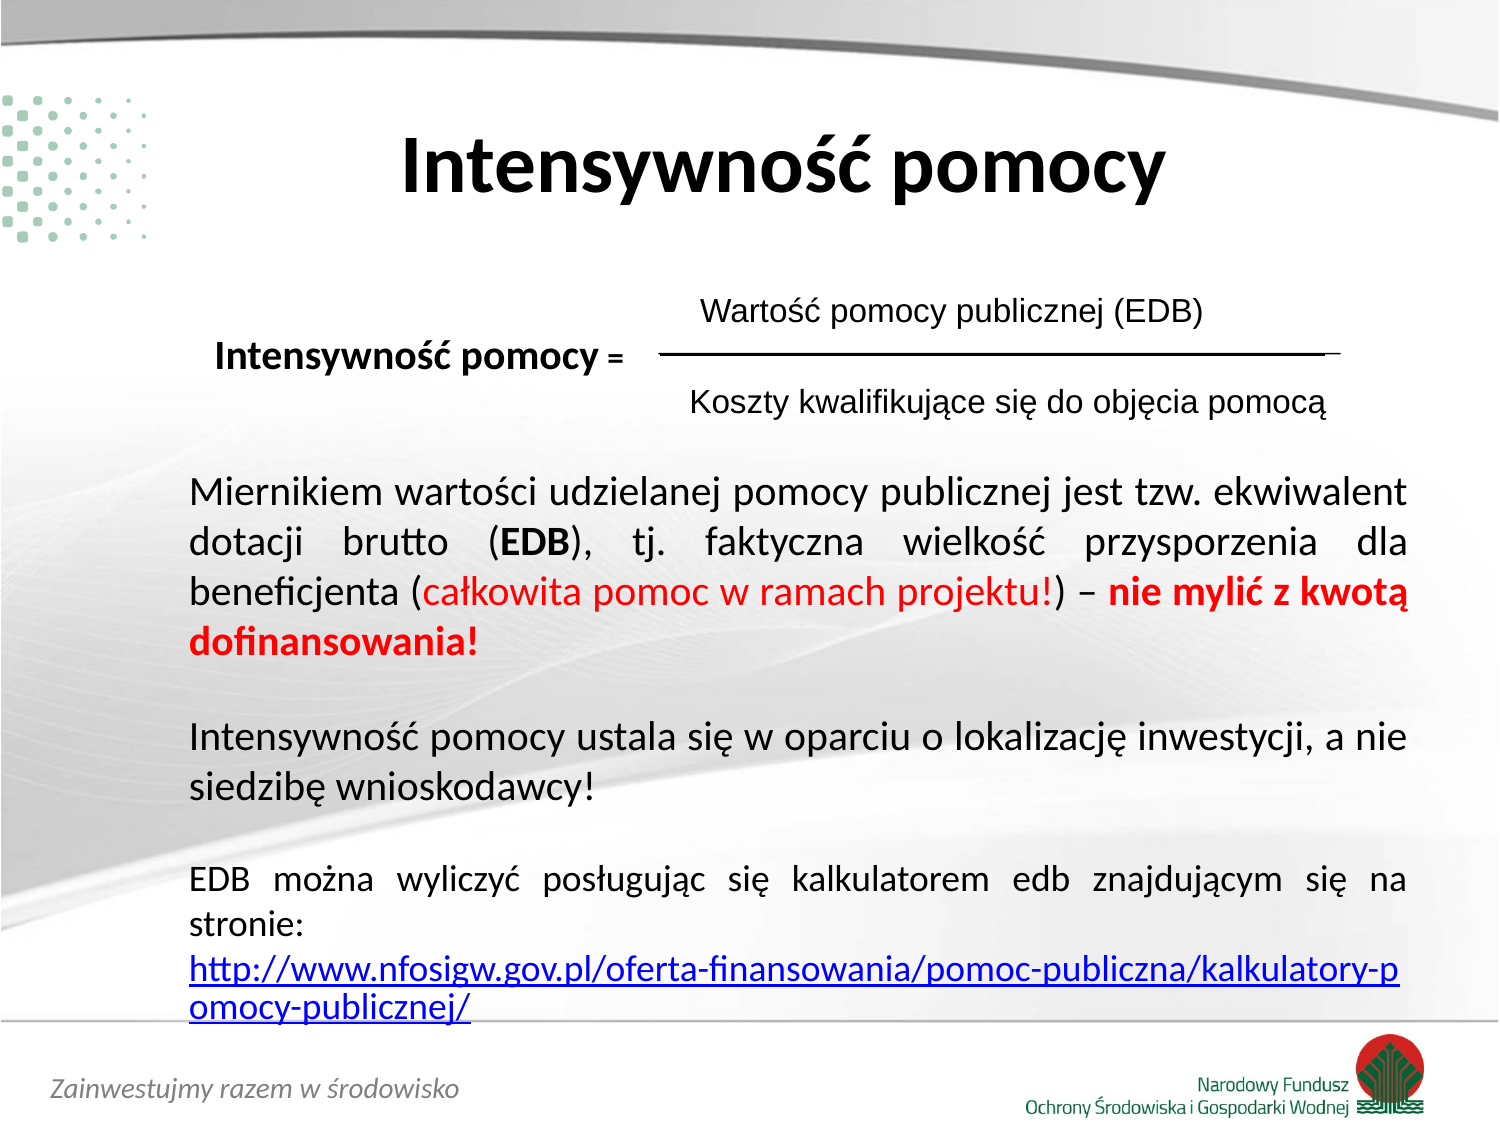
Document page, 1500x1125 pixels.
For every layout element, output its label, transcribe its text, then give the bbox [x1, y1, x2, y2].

text_box Intensywność pomocy = [177, 320, 639, 386]
text_box Intensywność pomocy [159, 96, 1409, 223]
picture [1026, 1034, 1424, 1118]
text_box Miernikiem wartości udzielanej pomocy publicznej jest tzw. ekwiwalent dotacji brutto (EDB), tj. faktyczna wielkość przysporzenia dla beneficjenta (całkowita pomoc w ramach projektu!) – nie mylić z kwotą dofinansowania! Intensywność pomocy ustala się w oparciu o lokalizację inwestycji, a nie siedzibę wnioskodawcy! EDB można wyliczyć posługując się kalkulatorem edb znajdującym się na stronie: http://www.nfosigw.gov.pl/oferta-finansowania/pomoc-publiczna/kalkulatory-pomocy-publicznej/ [174, 231, 1424, 1000]
text_box Wartość pomocy publicznej (EDB) [667, 281, 1238, 337]
picture [0, 0, 1499, 1023]
text_box Koszty kwalifikujące się do objęcia pomocą [658, 372, 1367, 428]
